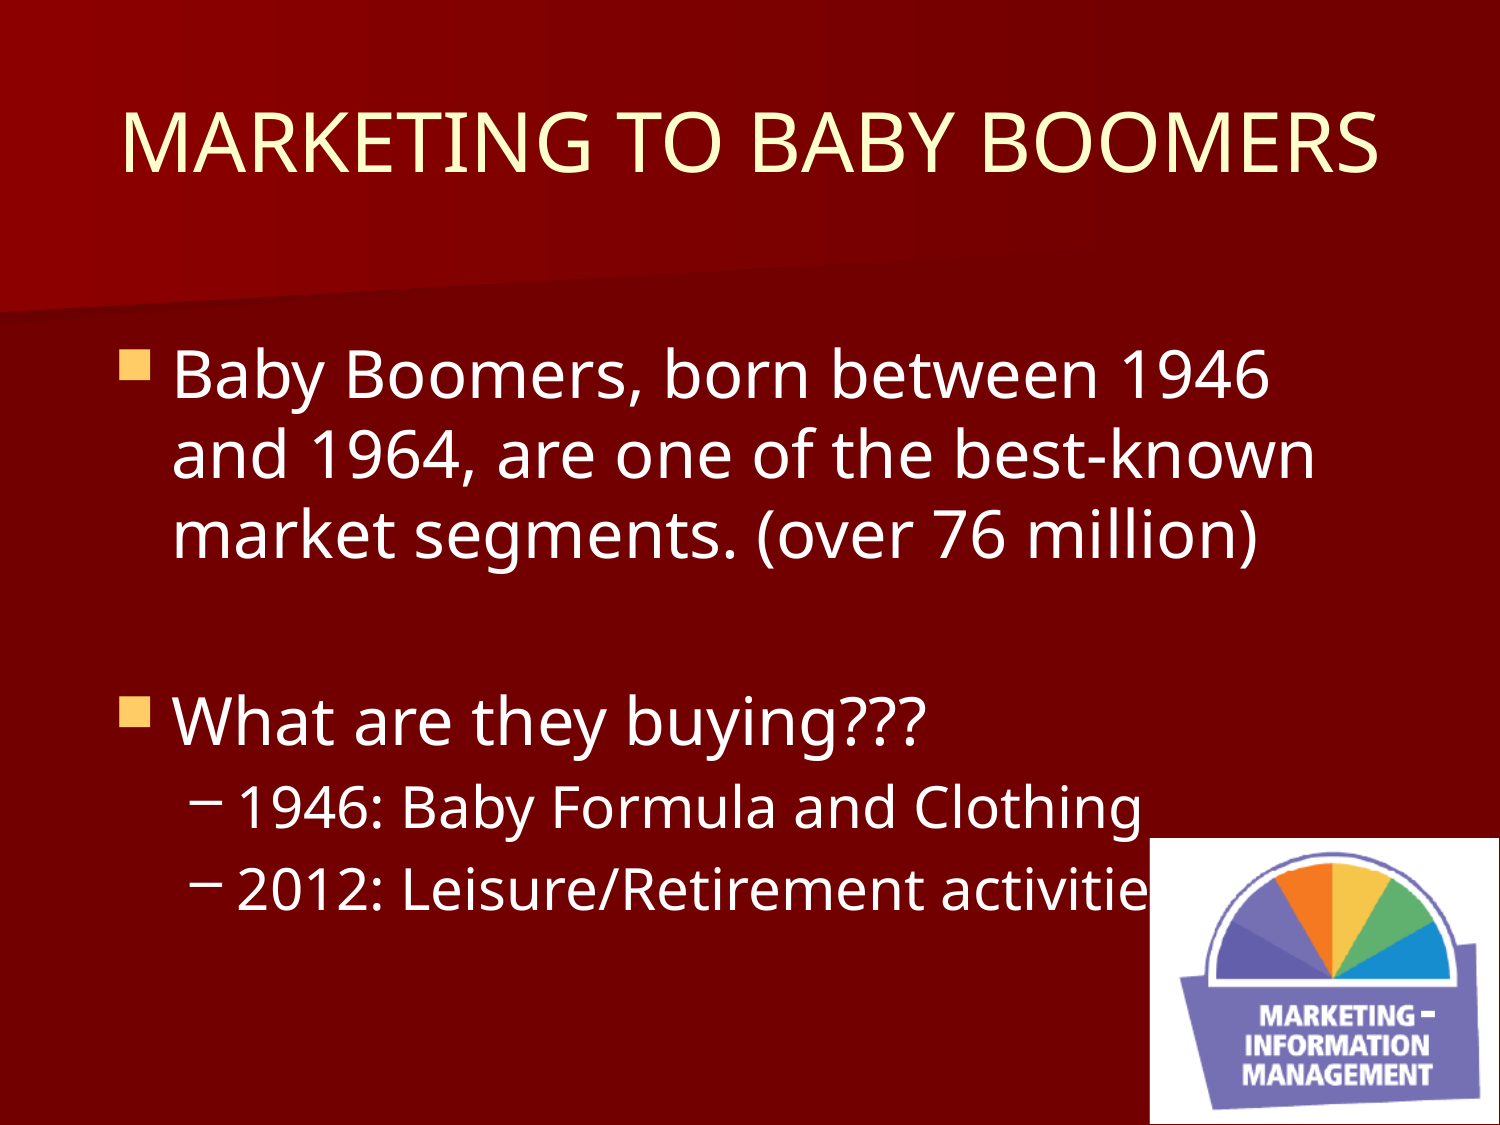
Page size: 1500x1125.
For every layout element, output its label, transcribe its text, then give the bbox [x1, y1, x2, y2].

list Baby Boomers, born between 1946 and 1964, are one of the best-known market segments. (over 76 million) What are they buying??? 1946: Baby Formula and Clothing 2012: Leisure/Retirement activities [99, 324, 1388, 1101]
picture [1149, 838, 1500, 1125]
title MARKETING TO BABY BOOMERS [74, 44, 1426, 233]
